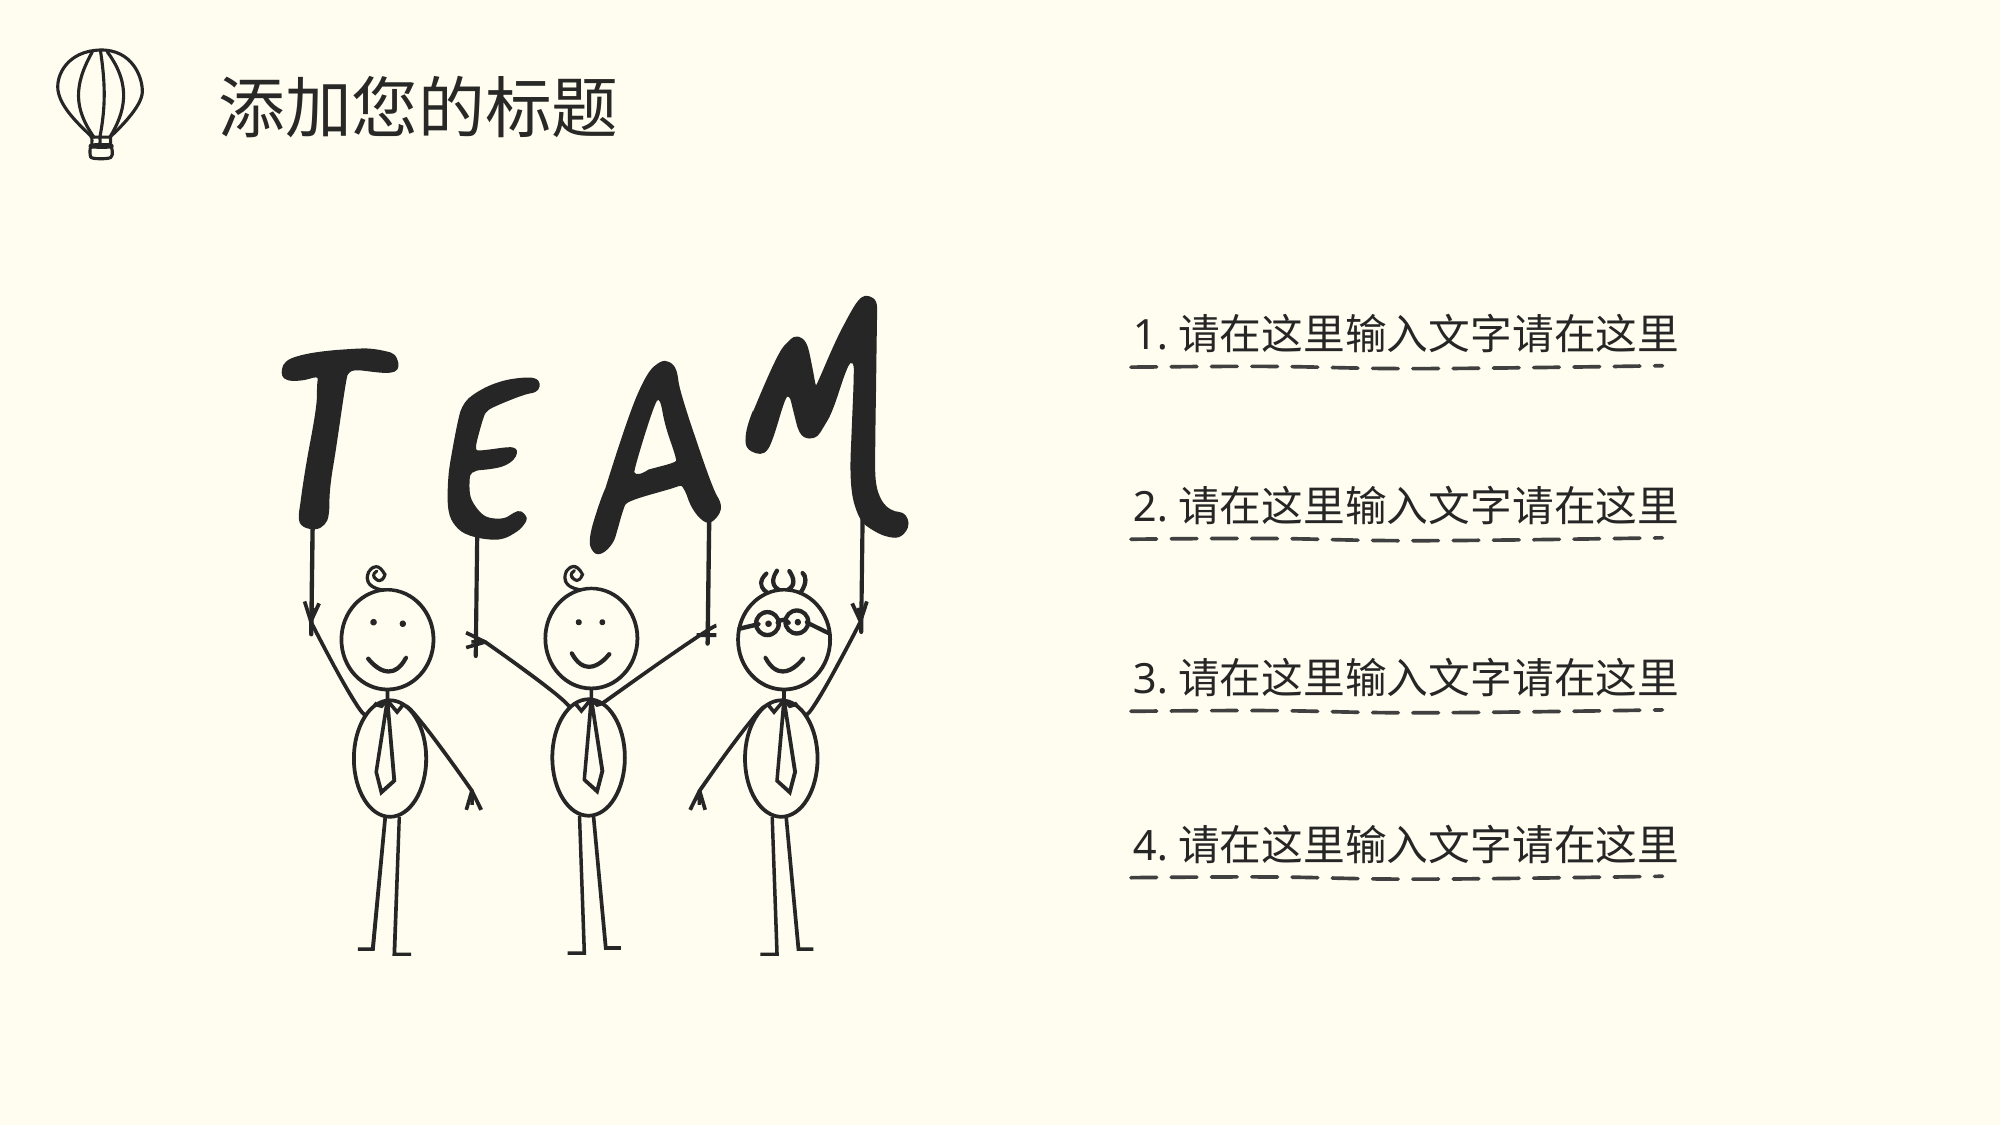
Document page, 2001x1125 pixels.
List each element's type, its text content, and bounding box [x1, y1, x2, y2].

text_box [1129, 366, 1647, 370]
text_box 2.请在这里输入文字请在这里 [1118, 460, 1871, 538]
text_box 4.请在这里输入文字请在这里 [1118, 798, 1871, 876]
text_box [281, 295, 909, 956]
text_box 添加您的标题 [203, 57, 654, 153]
text_box 1.请在这里输入文字请在这里 [1118, 288, 1871, 366]
text_box [1129, 710, 1664, 714]
text_box [1129, 538, 1651, 542]
text_box [1129, 876, 1664, 881]
text_box 3.请在这里输入文字请在这里 [1118, 632, 1871, 710]
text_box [57, 49, 143, 159]
